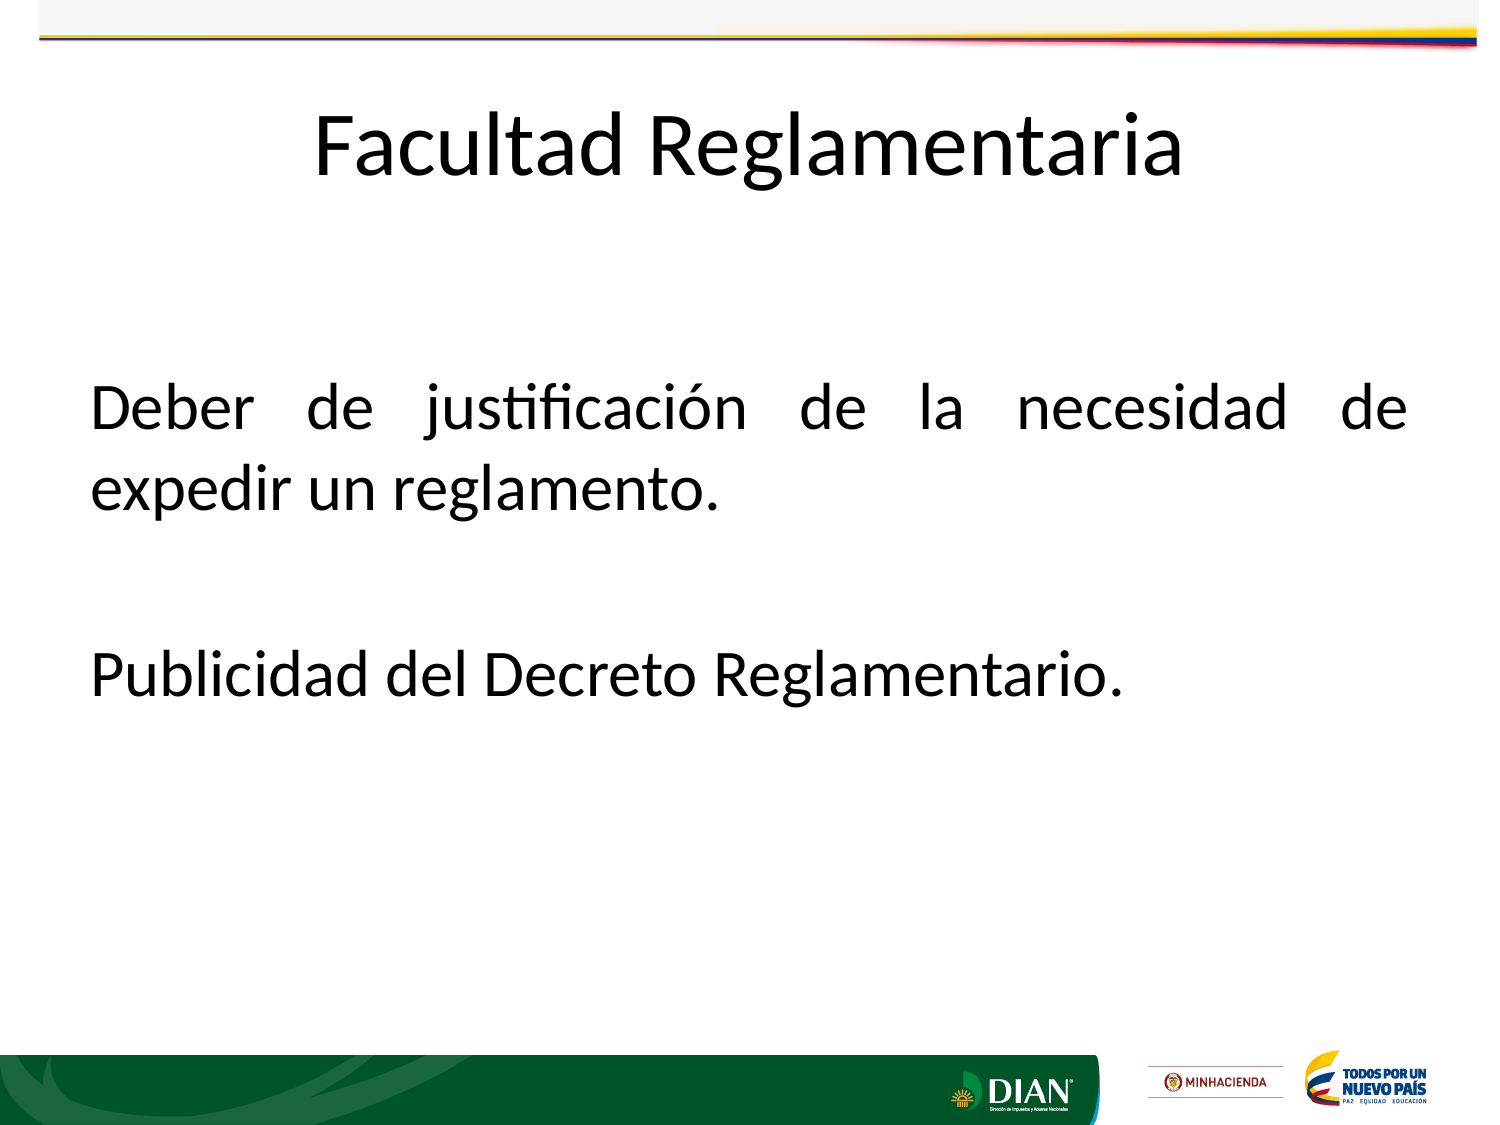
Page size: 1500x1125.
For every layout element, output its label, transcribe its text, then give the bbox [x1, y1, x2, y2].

picture [0, 0, 1500, 1125]
list Deber de justificación de la necesidad de expedir un reglamento. Publicidad del Decreto Reglamentario. [75, 262, 1425, 1005]
title Facultad Reglamentaria [75, 45, 1425, 233]
